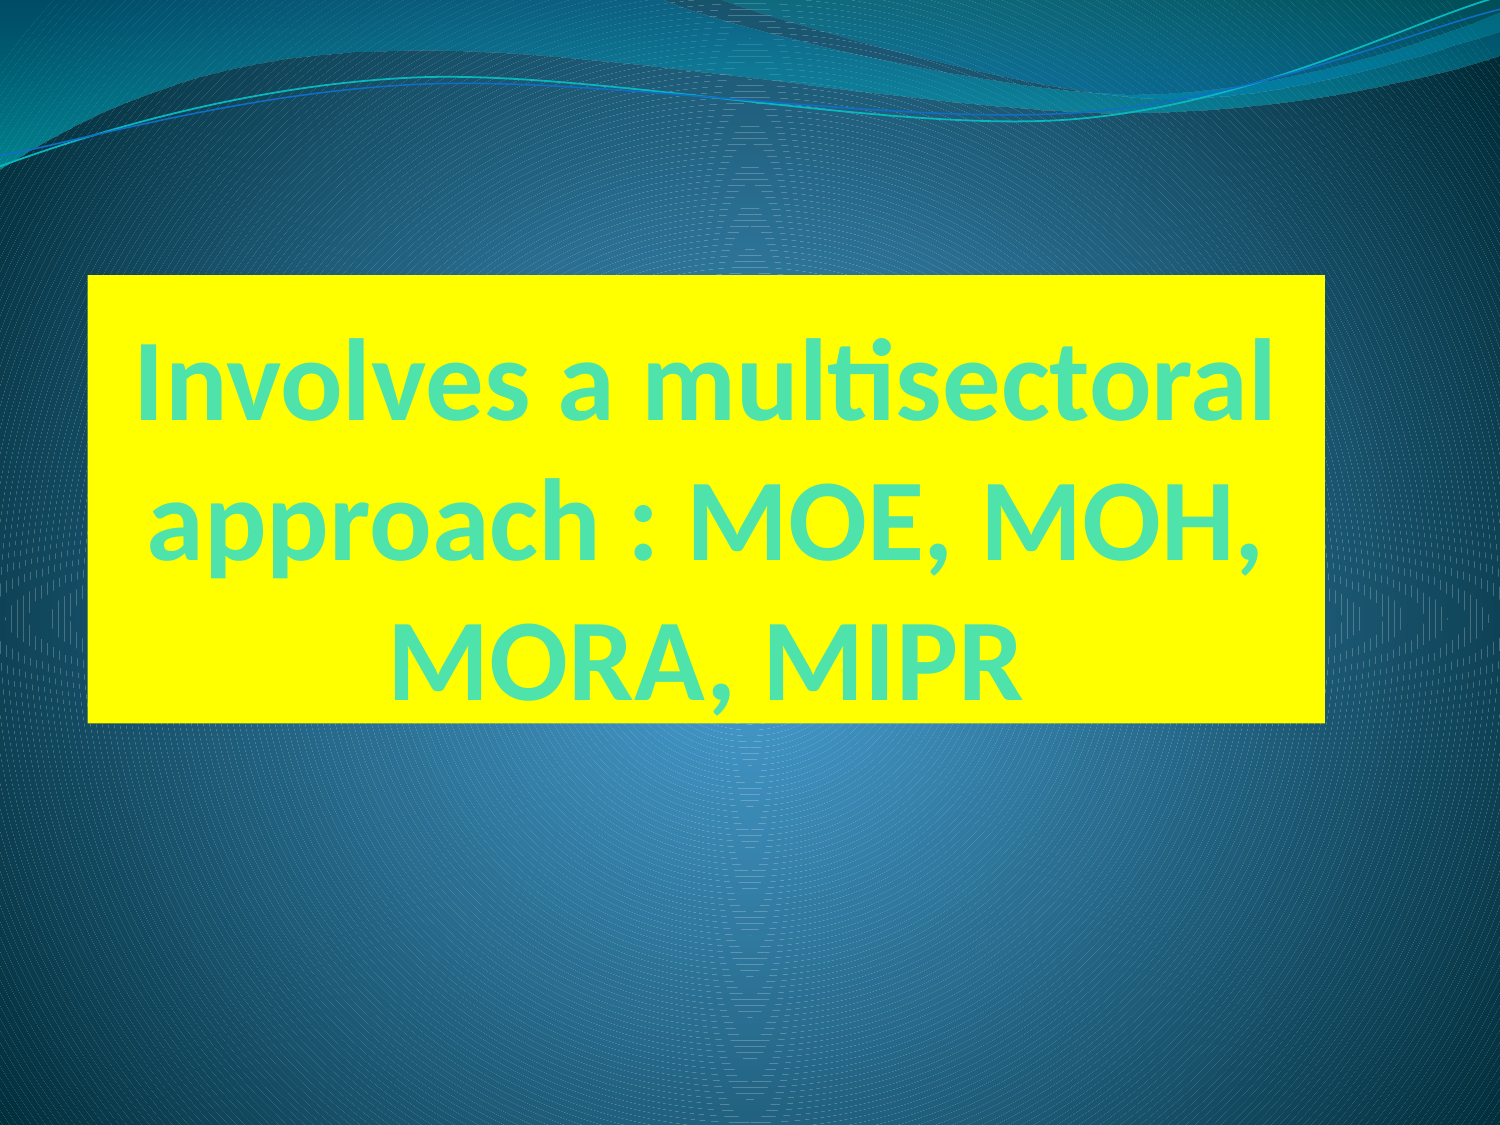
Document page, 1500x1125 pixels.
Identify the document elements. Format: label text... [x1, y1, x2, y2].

title Involves a multisectoral approach : MOE, MOH, MORA, MIPR [87, 275, 1325, 724]
